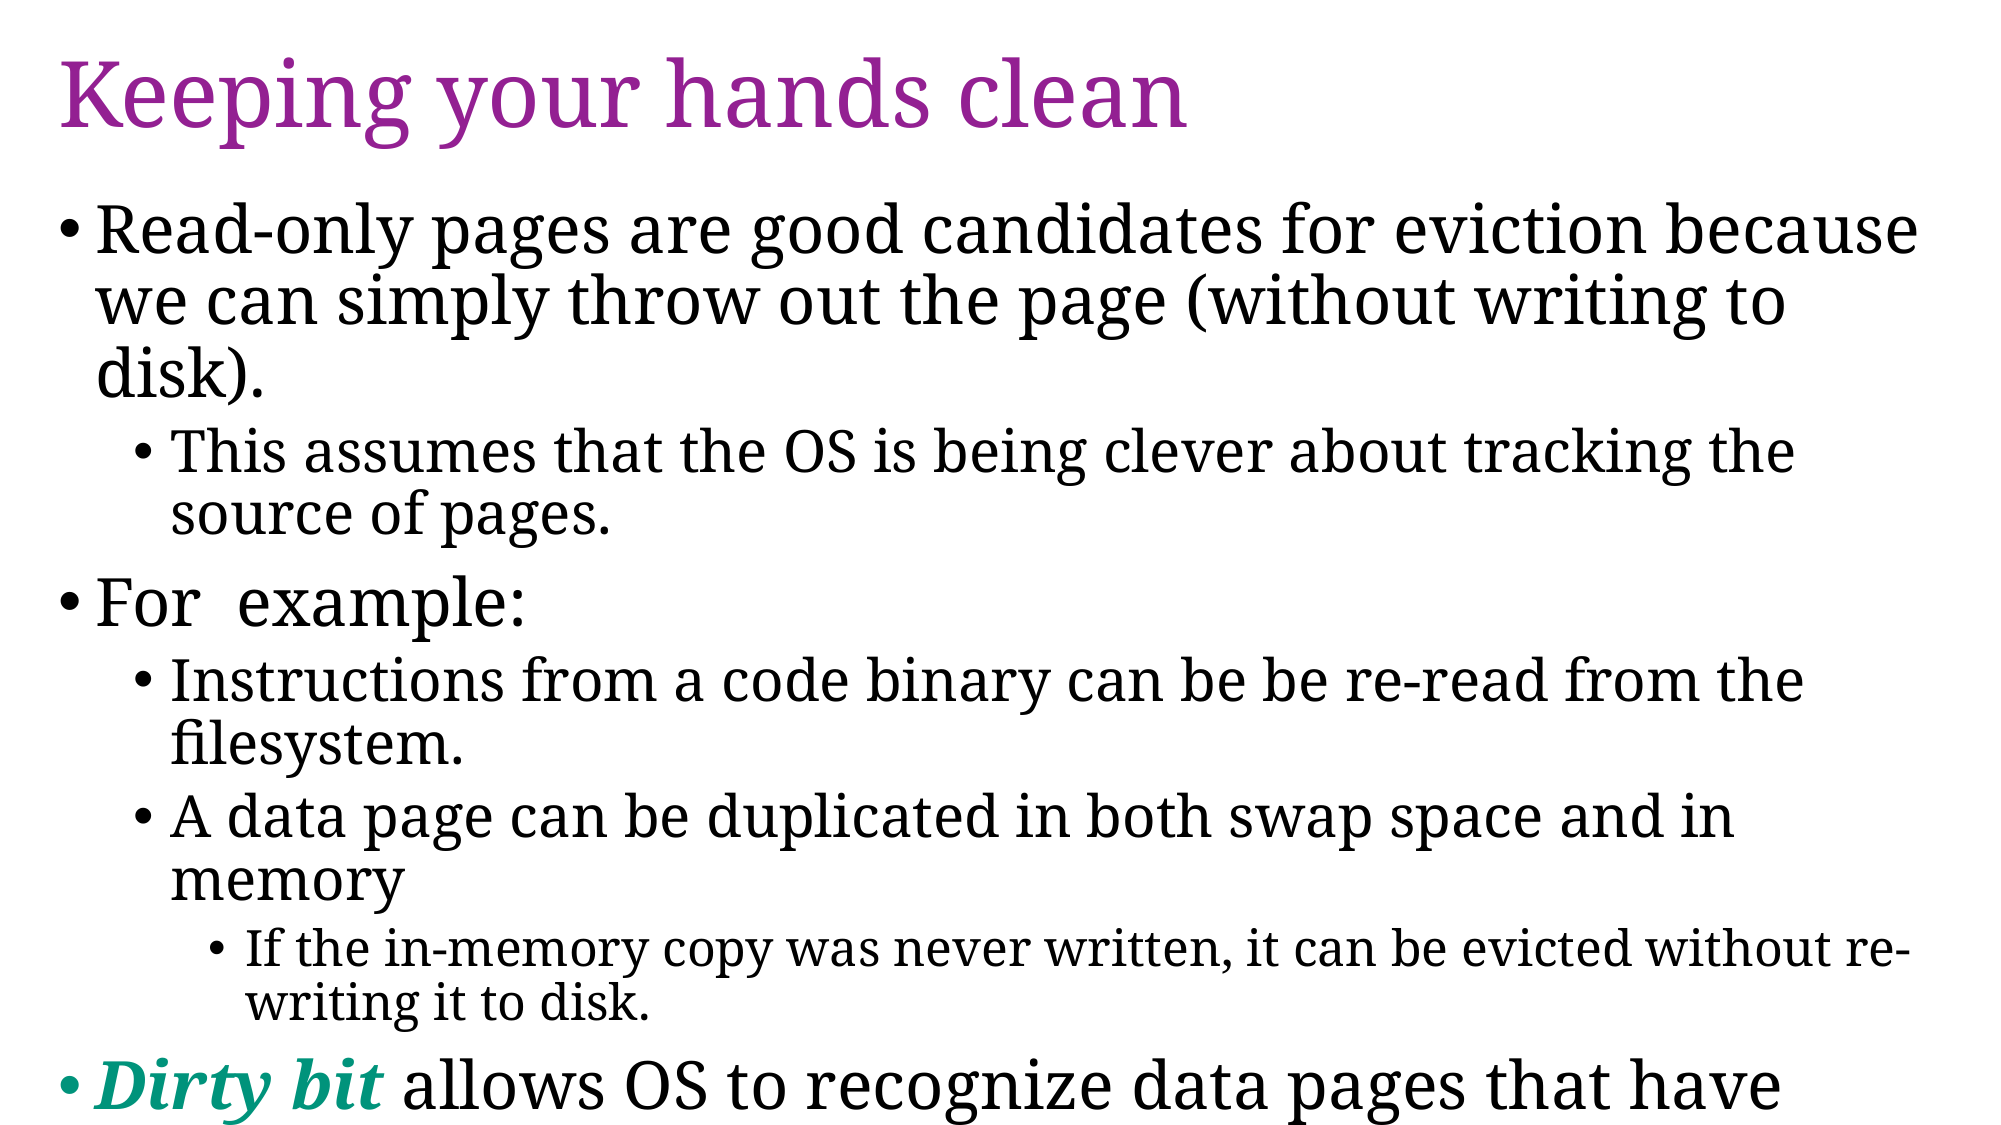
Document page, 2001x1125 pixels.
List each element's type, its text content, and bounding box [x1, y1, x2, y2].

list Read-only pages are good candidates for eviction because we can simply throw out the page (without writing to disk). This assumes that the OS is being clever about tracking the source of pages. For example: Instructions from a code binary can be be re-read from the filesystem. A data page can be duplicated in both swap space and in memory If the in-memory copy was never written, it can be evicted without re-writing it to disk. Dirty bit allows OS to recognize data pages that have been changed and thus are inconsistent with the copy on disk. In other words, the eviction policy should not touch the dirty pages. [43, 188, 1953, 1106]
title Keeping your hands clean [43, 25, 1953, 171]
